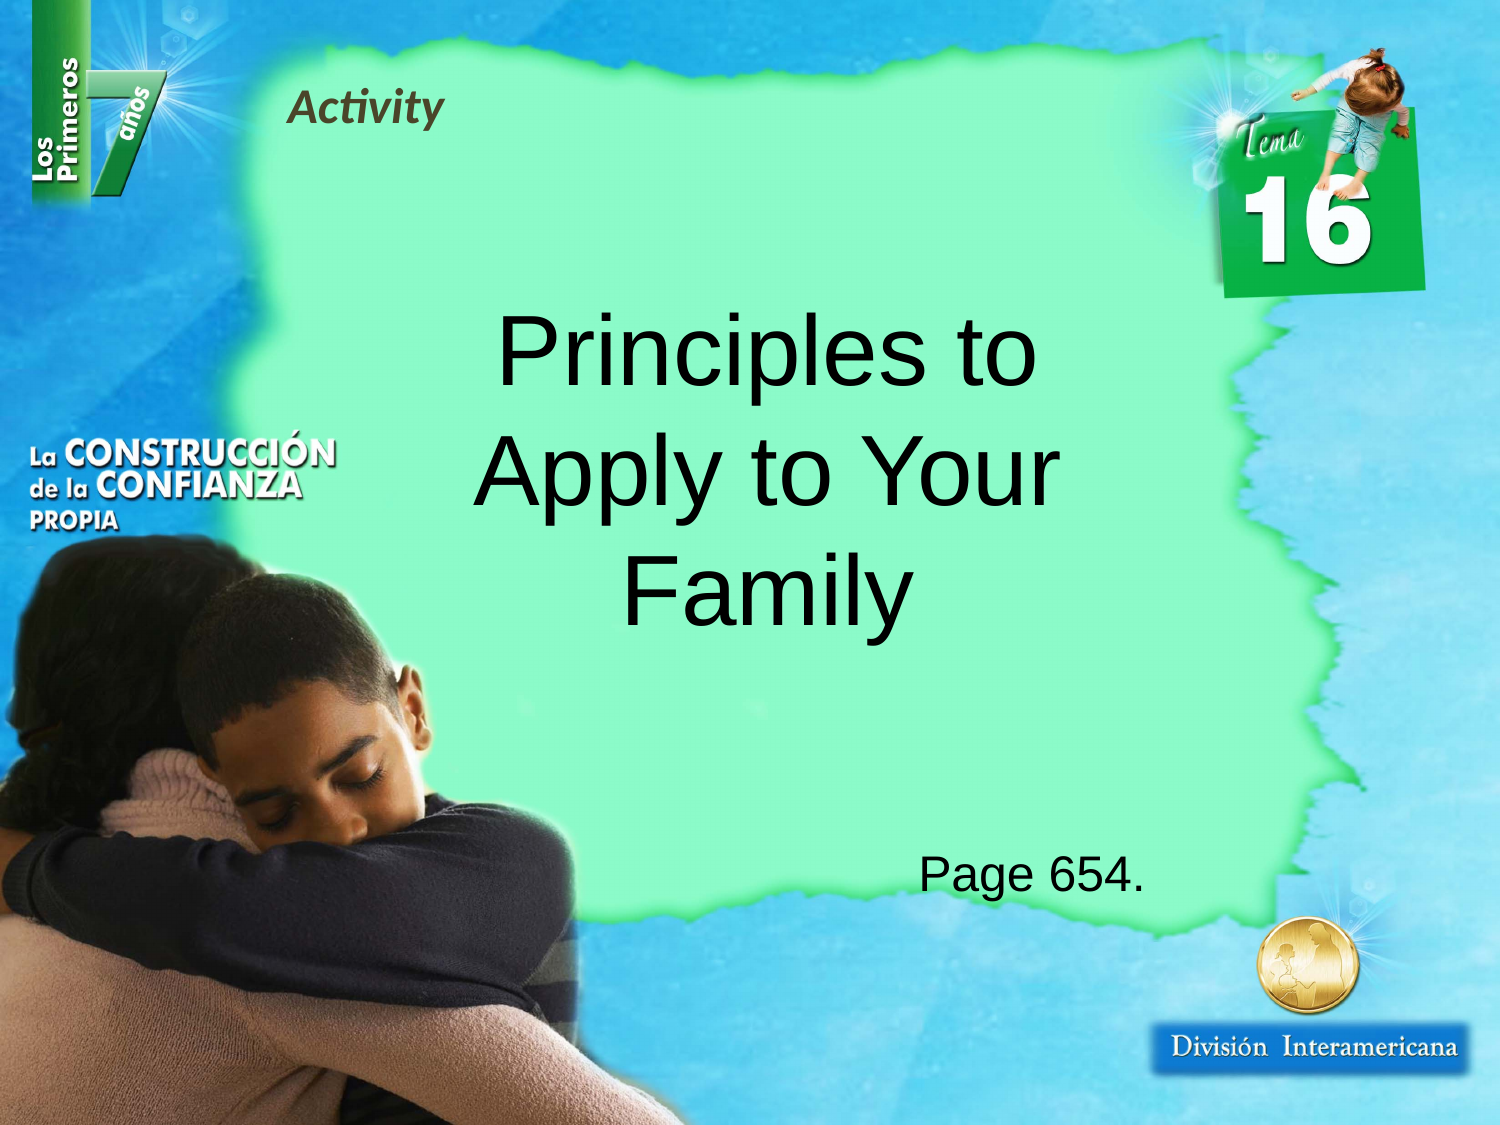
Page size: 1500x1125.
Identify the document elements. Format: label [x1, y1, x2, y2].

text_box [265, 66, 1210, 911]
picture [0, 0, 1500, 1125]
